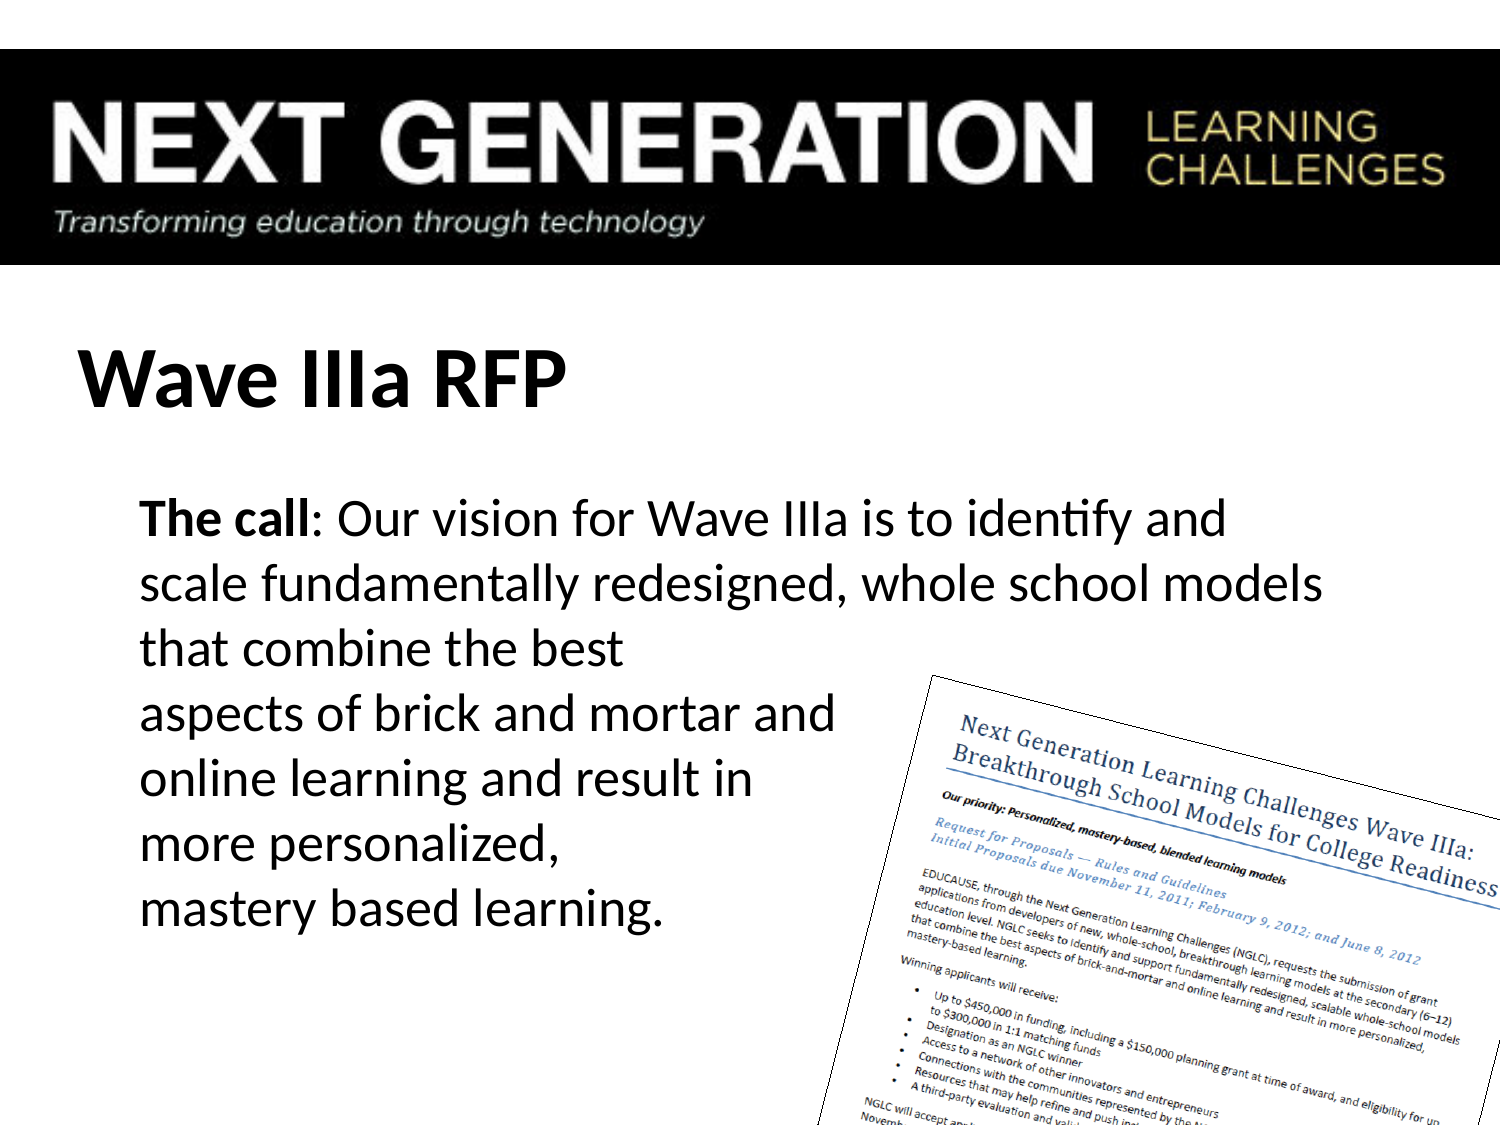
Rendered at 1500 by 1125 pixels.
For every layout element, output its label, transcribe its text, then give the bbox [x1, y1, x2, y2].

text_box Wave IIIa RFP [62, 312, 1338, 433]
text_box The call: Our vision for Wave IIIa is to identify and scale fundamentally redesigned, whole school models that combine the best aspects of brick and mortar and online learning and result in more personalized, mastery based learning. [125, 474, 1363, 945]
picture [820, 676, 1500, 1125]
picture [0, 49, 1500, 265]
